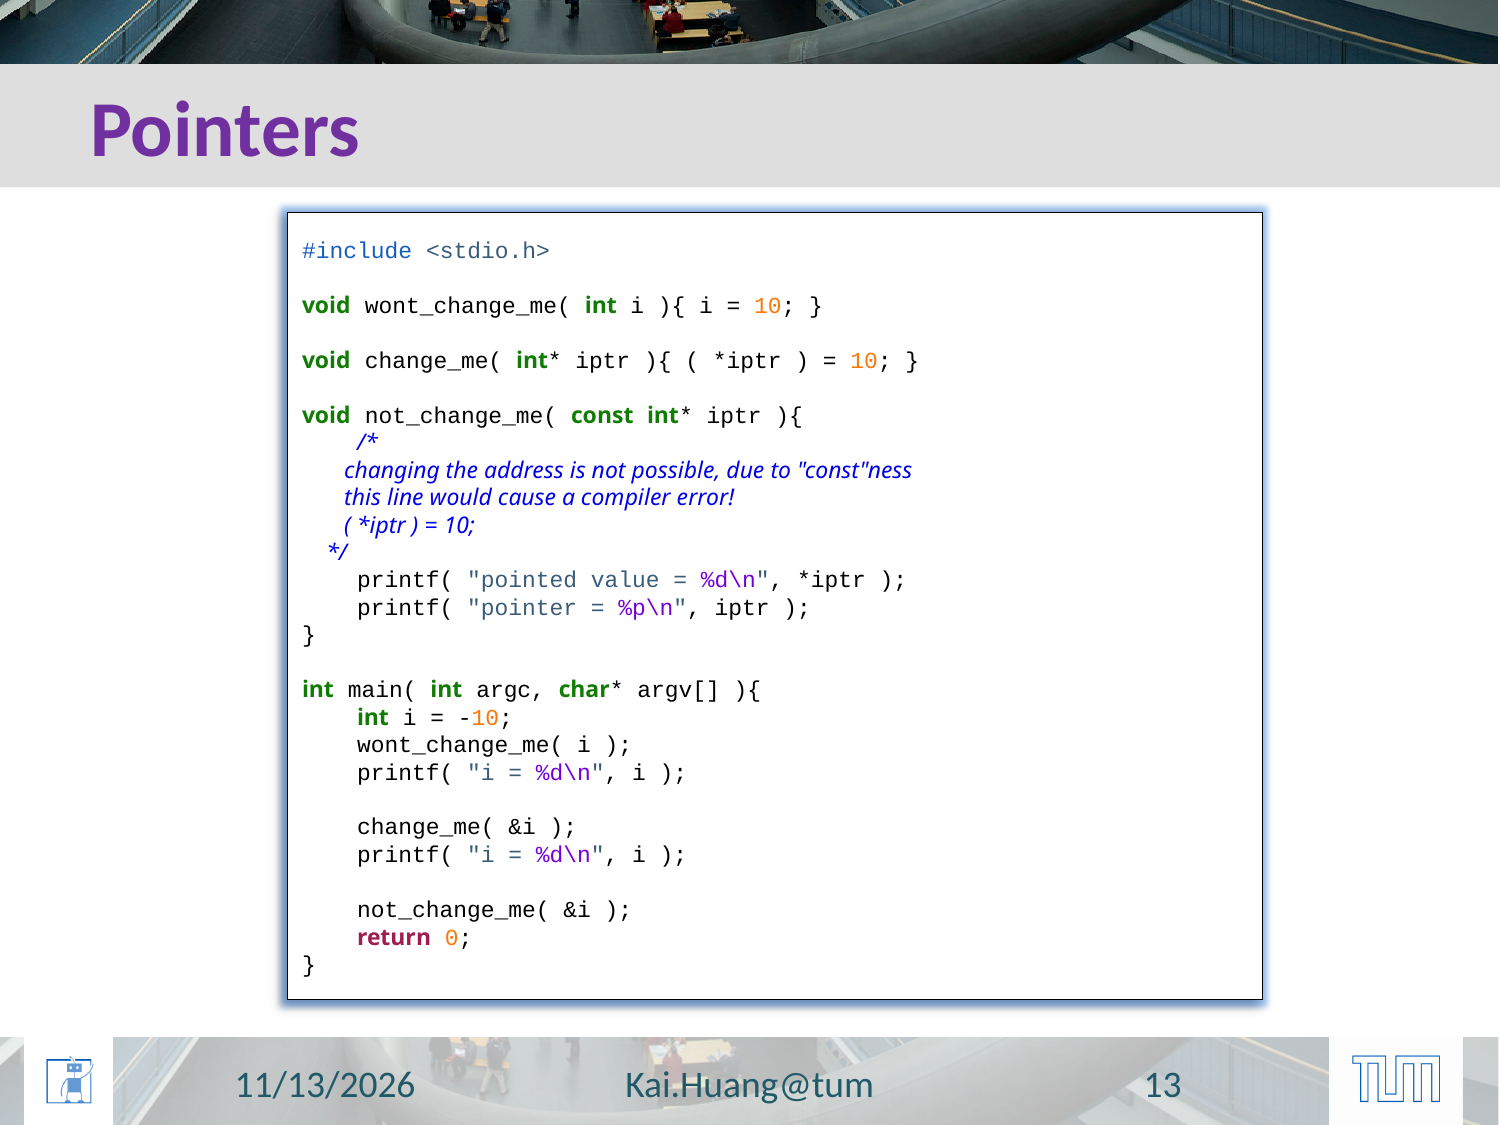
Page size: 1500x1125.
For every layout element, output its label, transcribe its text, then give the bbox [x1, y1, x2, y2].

footer Kai.Huang@tum [512, 1052, 988, 1113]
picture [0, 0, 1500, 64]
picture [0, 1032, 1500, 1125]
slide_number 13 [1012, 1052, 1313, 1113]
text_box #include <stdio.h> void wont_change_me( int i ){ i = 10; } void change_me( int* iptr ){ ( *iptr ) = 10; } void not_change_me( const int* iptr ){ /* changing the address is not possible, due to "const"ness this line would cause a compiler error! ( *iptr ) = 10; */ printf( "pointed value = %d\n", *iptr ); printf( "pointer = %p\n", iptr ); } int main( int argc, char* argv[] ){ int i = -10; wont_change_me( i ); printf( "i = %d\n", i ); change_me( &i ); printf( "i = %d\n", i ); not_change_me( &i ); return 0; } [287, 212, 1263, 1000]
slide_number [162, 1052, 488, 1113]
title Pointers [75, 62, 1425, 188]
